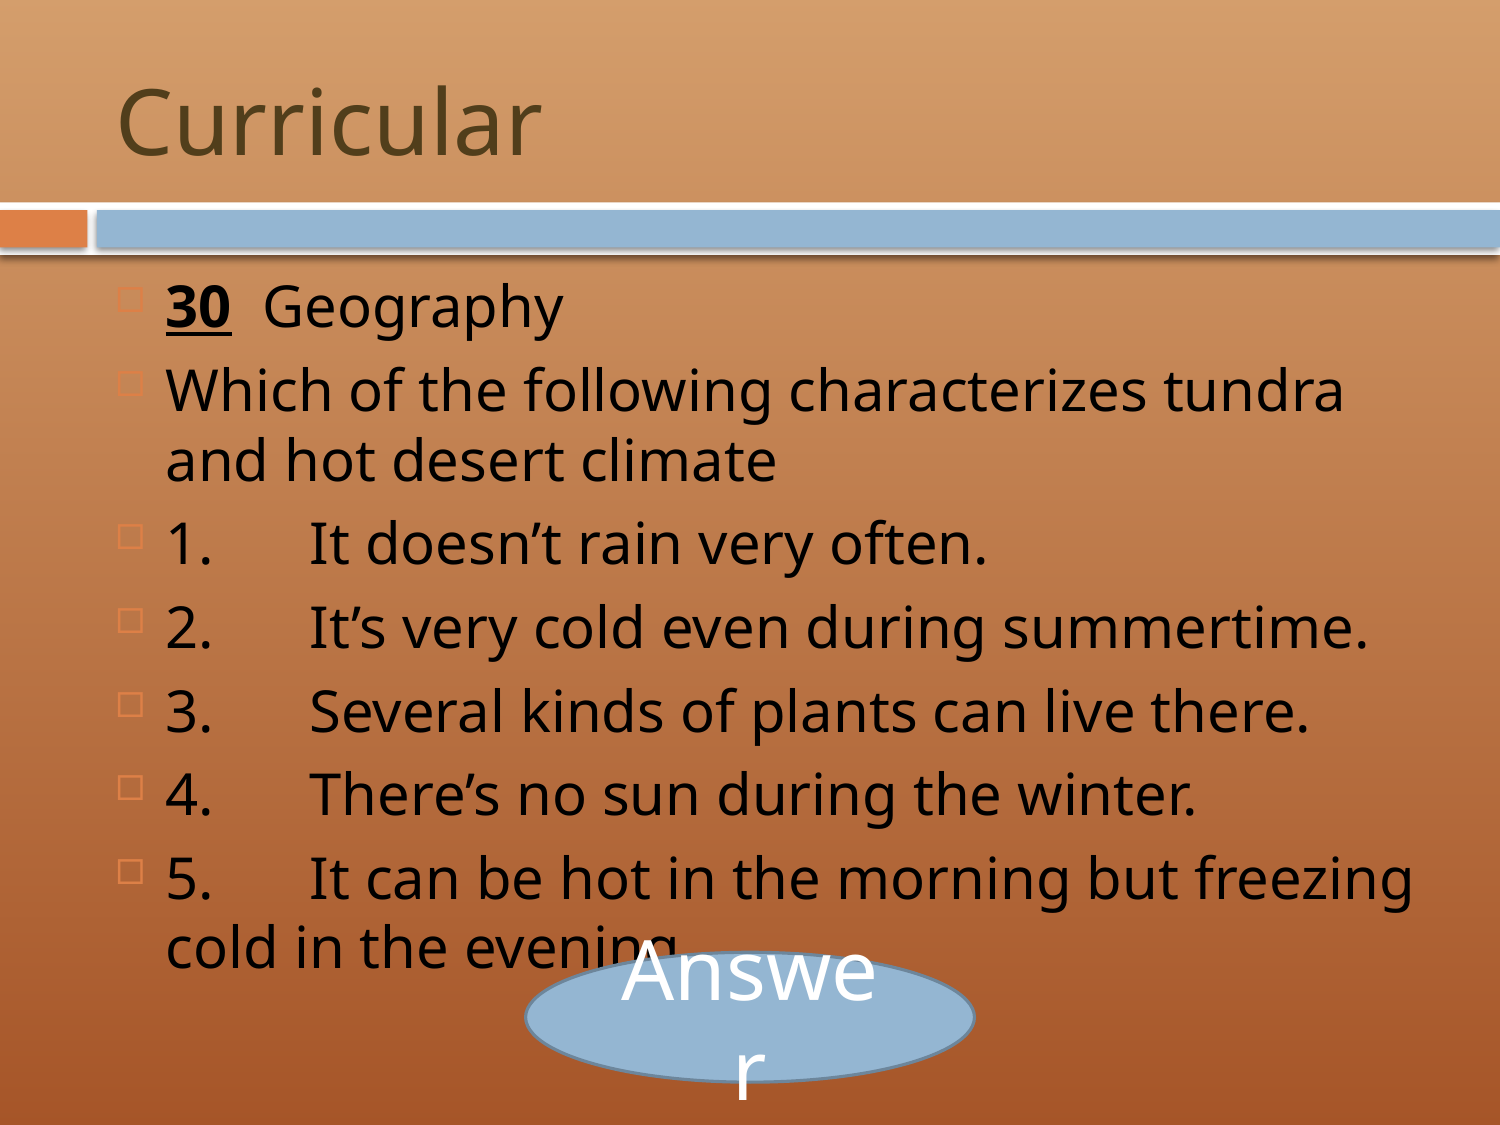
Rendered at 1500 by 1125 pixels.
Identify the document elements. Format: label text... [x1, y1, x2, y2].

text_box Answer [524, 950, 977, 1084]
title Curricular [100, 37, 1438, 200]
list 30 Geography Which of the following characterizes tundra and hot desert climate 1. It doesn’t rain very often. 2. It’s very cold even during summertime. 3. Several kinds of plants can live there. 4. There’s no sun during the winter. 5. It can be hot in the morning but freezing cold in the evening. [100, 262, 1438, 1000]
